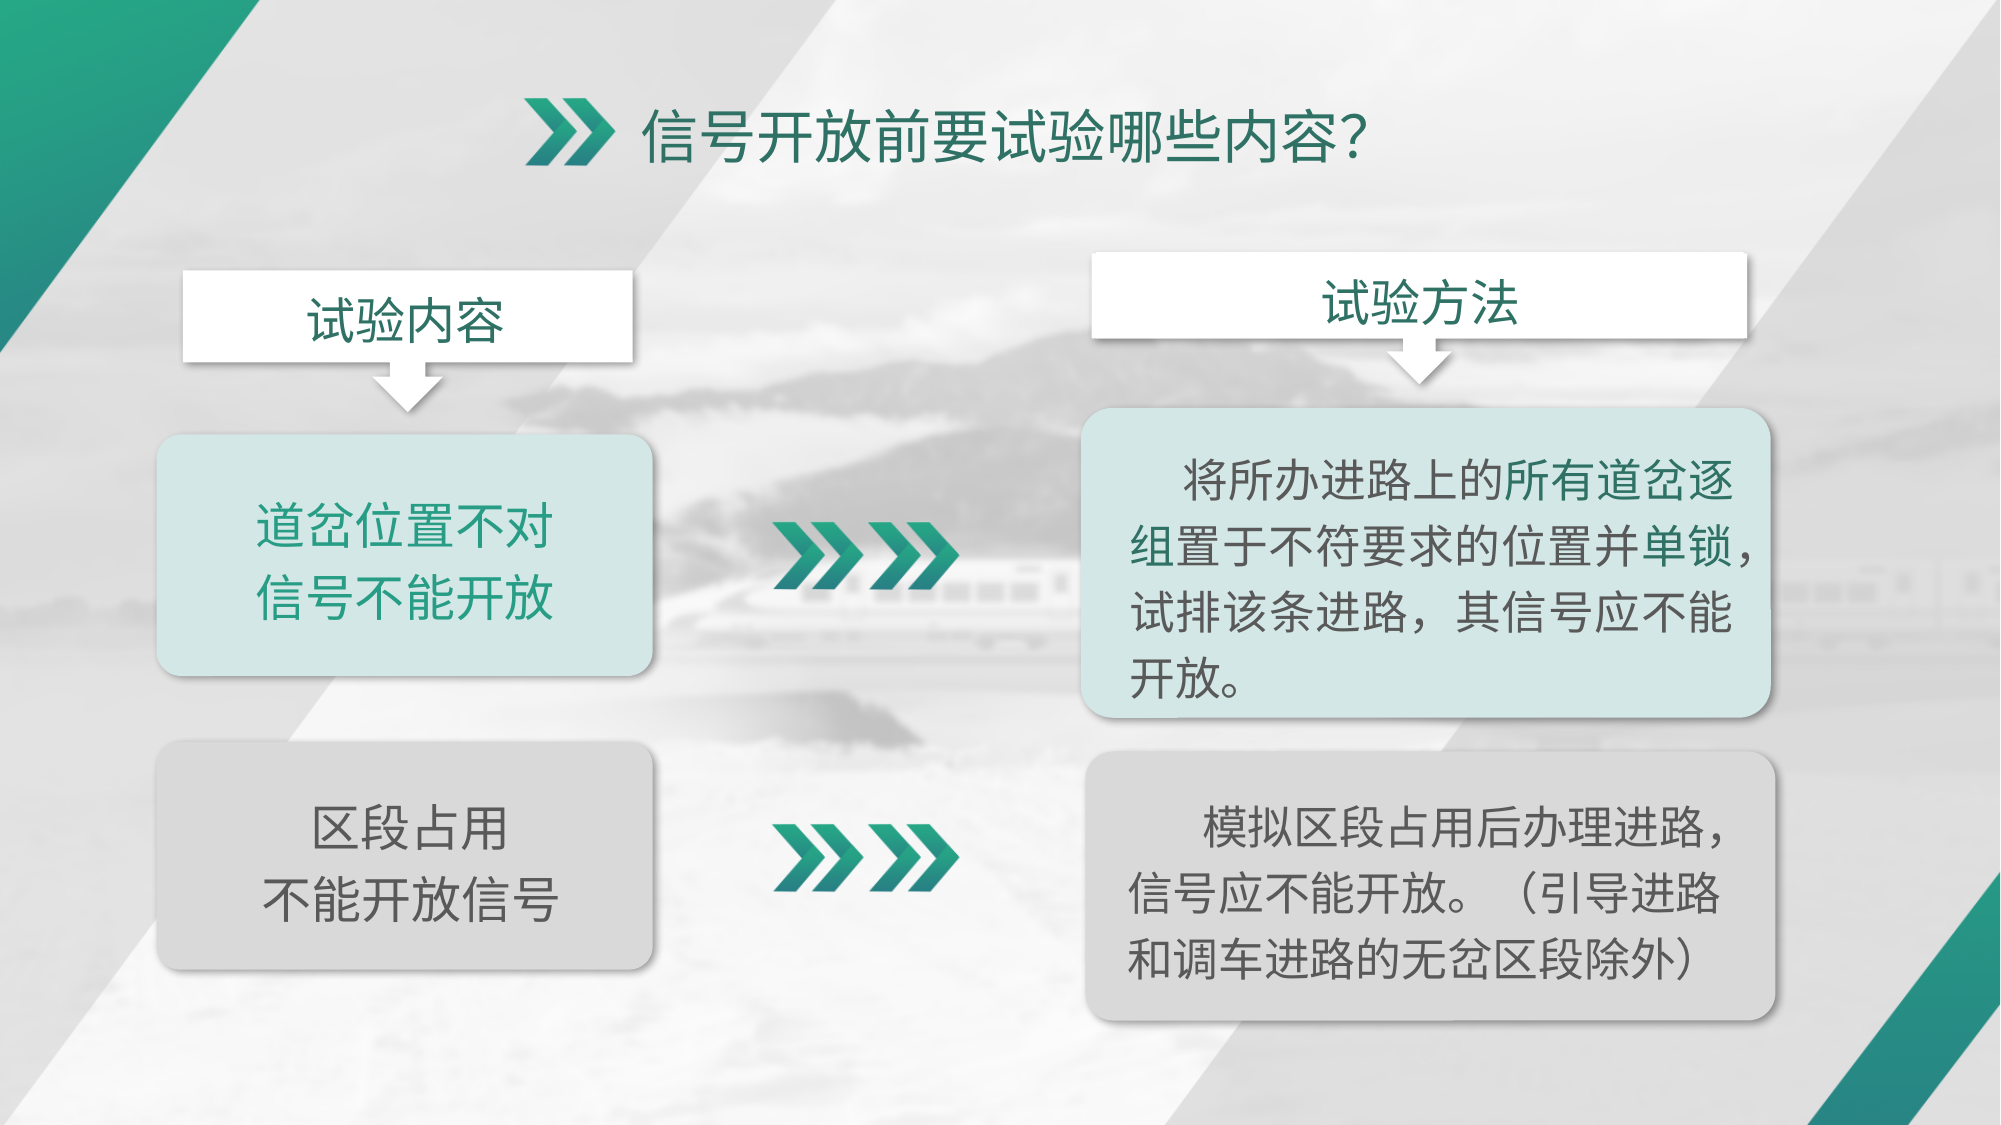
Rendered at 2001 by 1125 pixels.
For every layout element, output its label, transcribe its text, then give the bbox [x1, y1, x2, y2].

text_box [156, 434, 653, 676]
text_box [763, 507, 970, 604]
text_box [763, 809, 970, 906]
text_box [1079, 406, 1772, 719]
text_box [1084, 750, 1777, 1022]
text_box 模拟区段占用后办理进路，信号应不能开放。（引导进路和调车进路的无岔区段除外） [1112, 780, 1747, 993]
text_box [1091, 251, 1748, 385]
text_box [155, 740, 654, 971]
picture [0, 0, 2001, 1125]
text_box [182, 270, 633, 413]
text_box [515, 58, 1463, 181]
text_box 区段占用 不能开放信号 [188, 777, 634, 937]
text_box 将所办进路上的所有道岔逐组置于不符要求的位置并单锁，试排该条进路，其信号应不能开放。 [1114, 433, 1749, 713]
